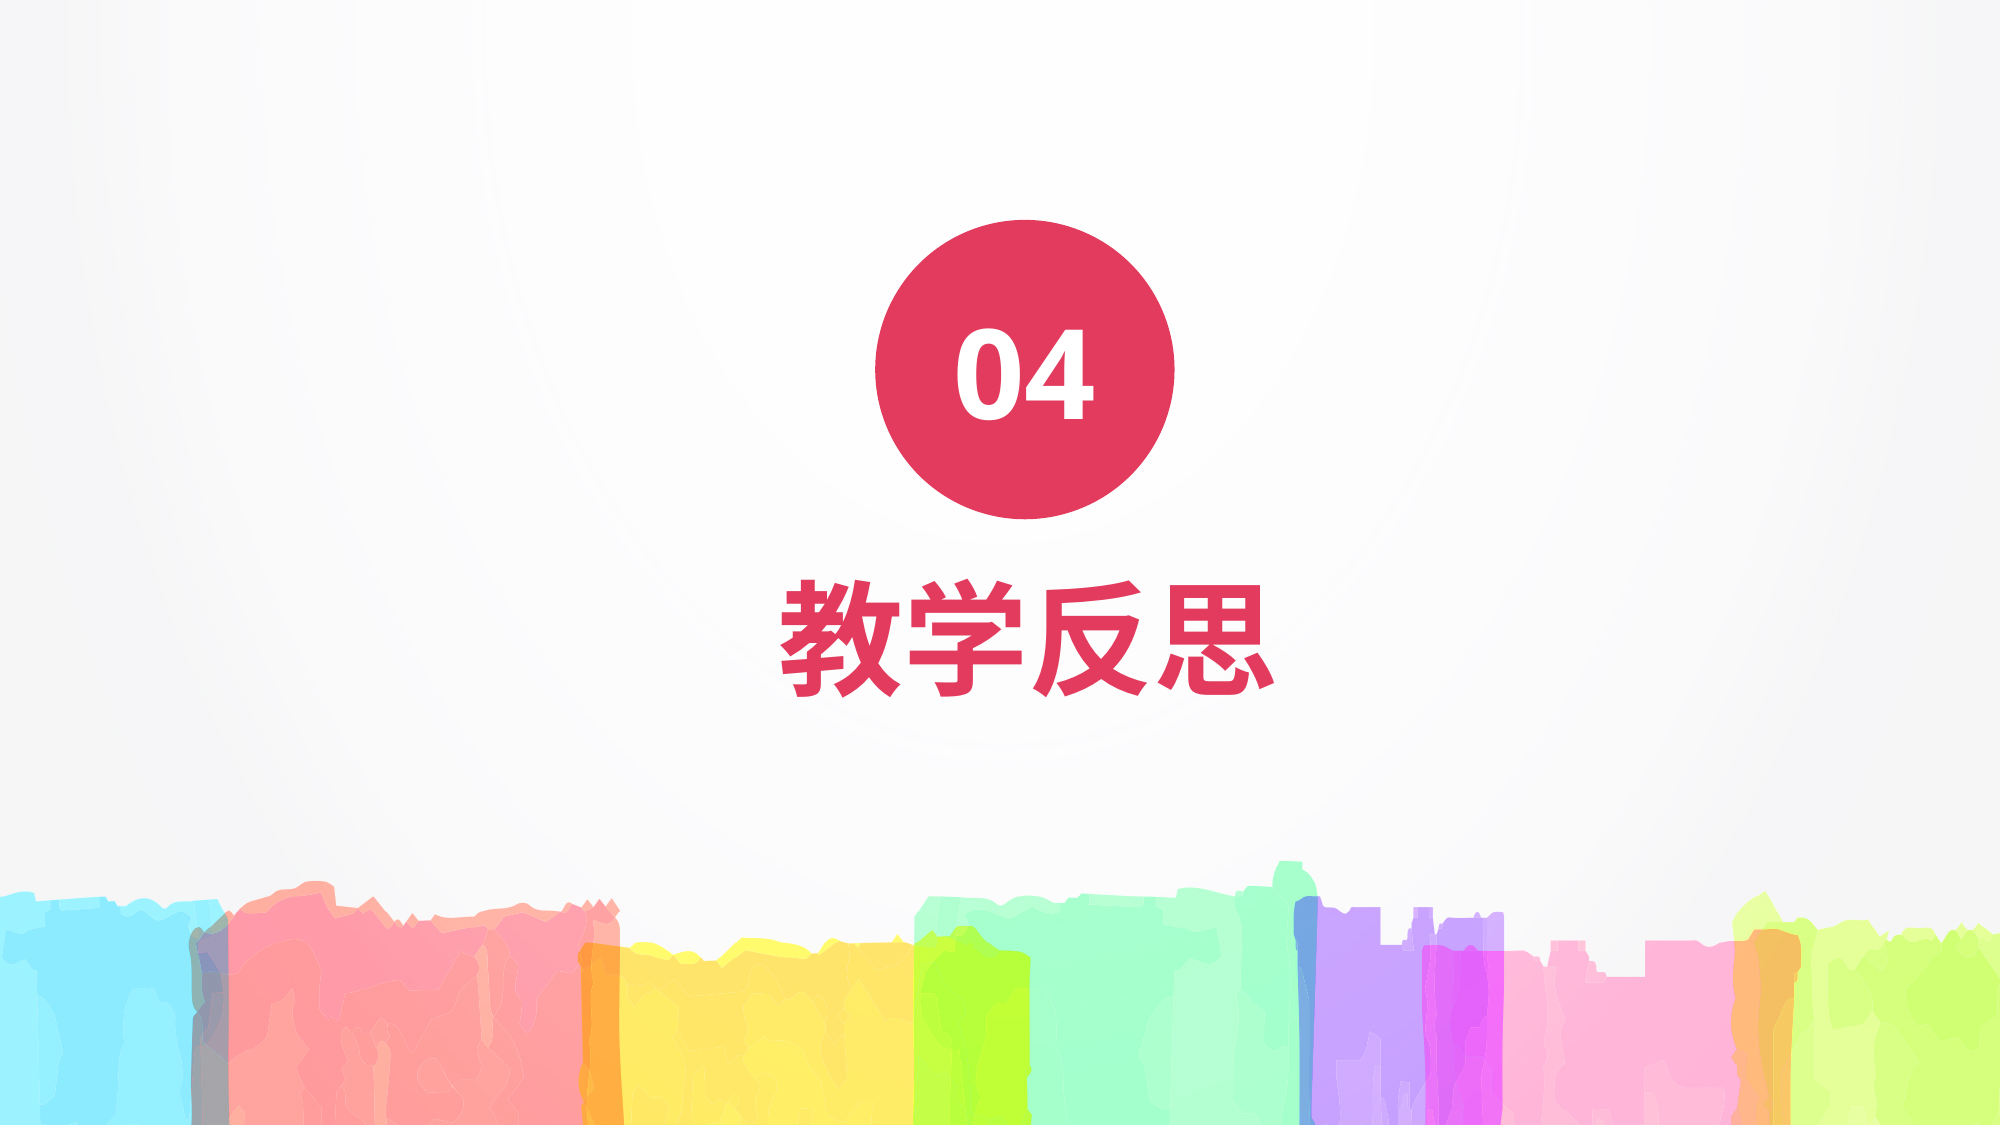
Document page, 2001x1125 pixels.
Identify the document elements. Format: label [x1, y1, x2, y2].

text_box [763, 219, 1343, 706]
picture [0, 0, 2000, 1125]
